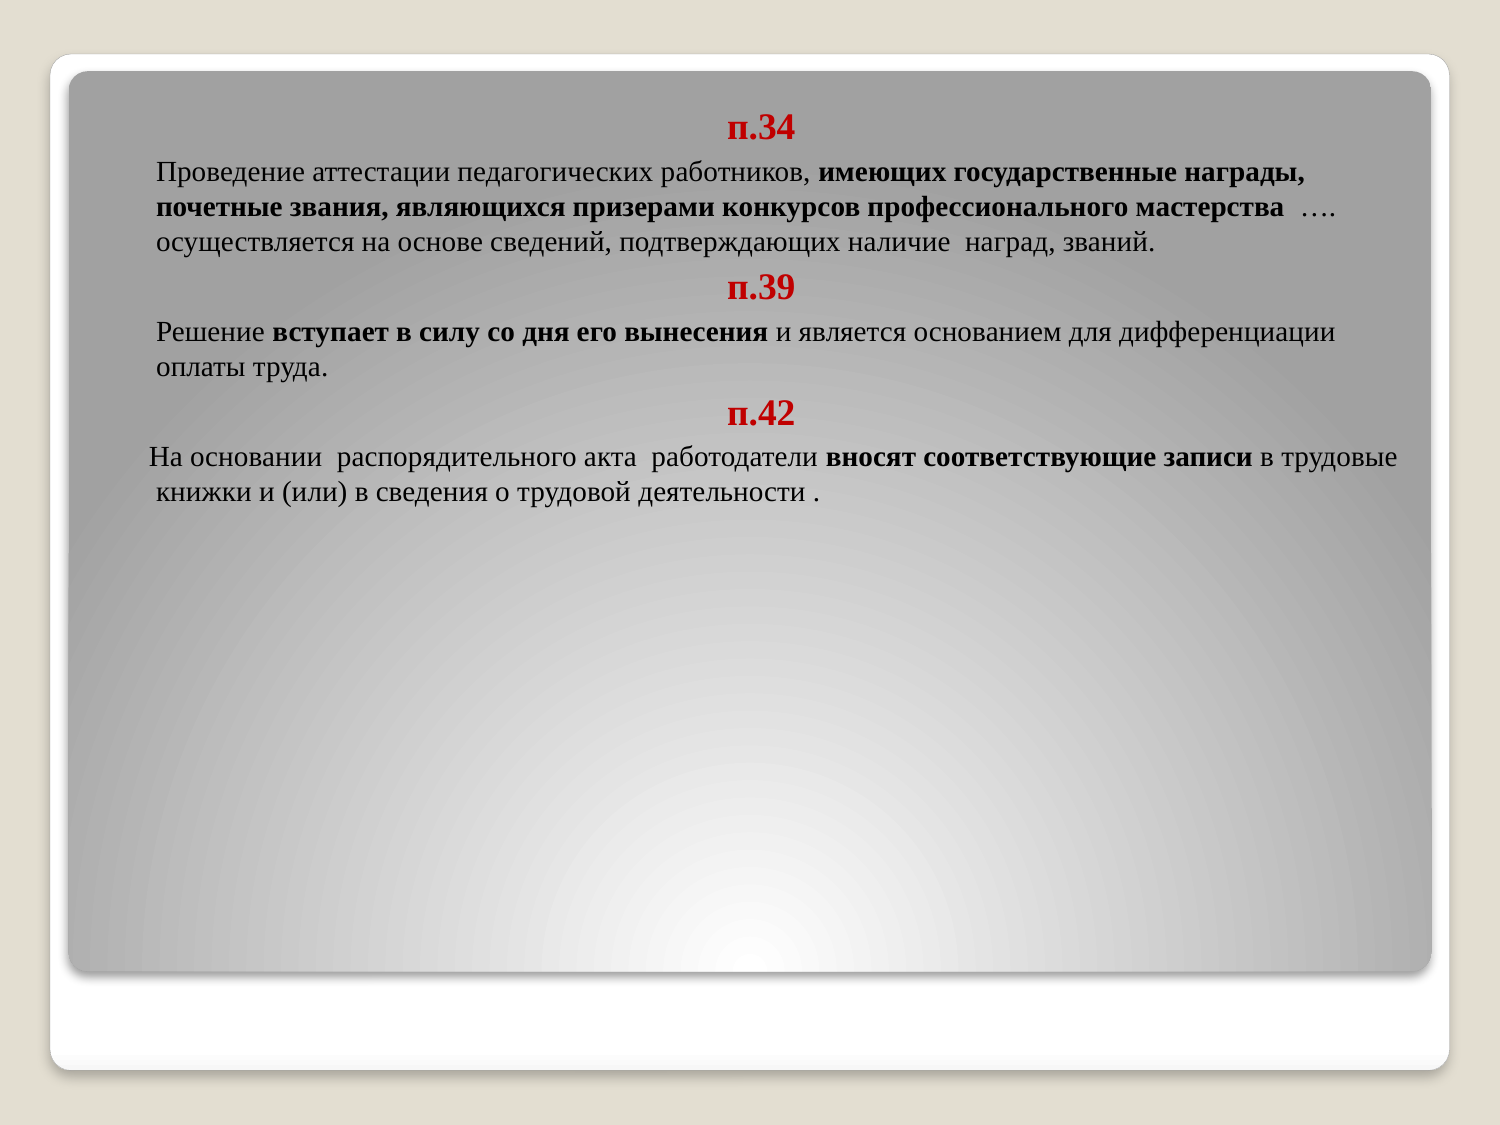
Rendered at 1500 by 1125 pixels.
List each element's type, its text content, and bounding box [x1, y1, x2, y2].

list п.34 Проведение аттестации педагогических работников, имеющих государственные награды, почетные звания, являющихся призерами конкурсов профессионального мастерства …. осуществляется на основе сведений, подтверждающих наличие наград, званий. п.39 Решение вступает в силу со дня его вынесения и является основанием для дифференциации оплаты труда. п.42 На основании распорядительного акта работодатели вносят соответствующие записи в трудовые книжки и (или) в сведения о трудовой деятельности . [82, 86, 1425, 774]
